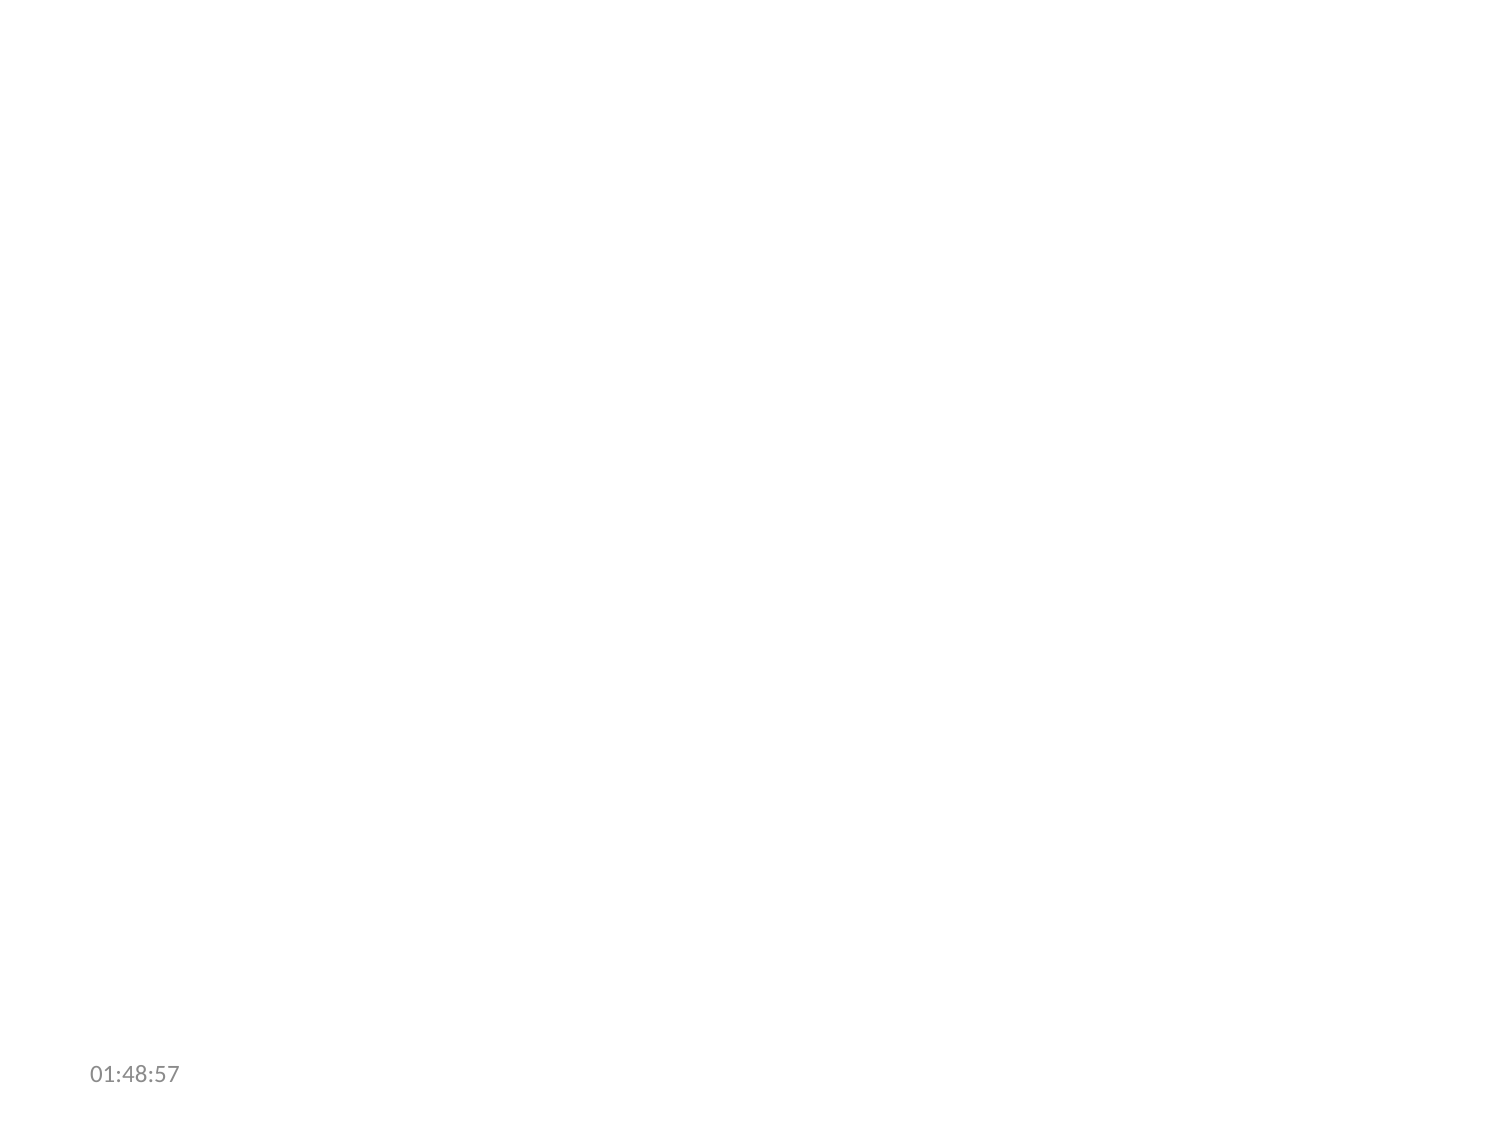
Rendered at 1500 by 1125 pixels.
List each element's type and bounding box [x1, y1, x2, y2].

slide_number [75, 1042, 425, 1103]
